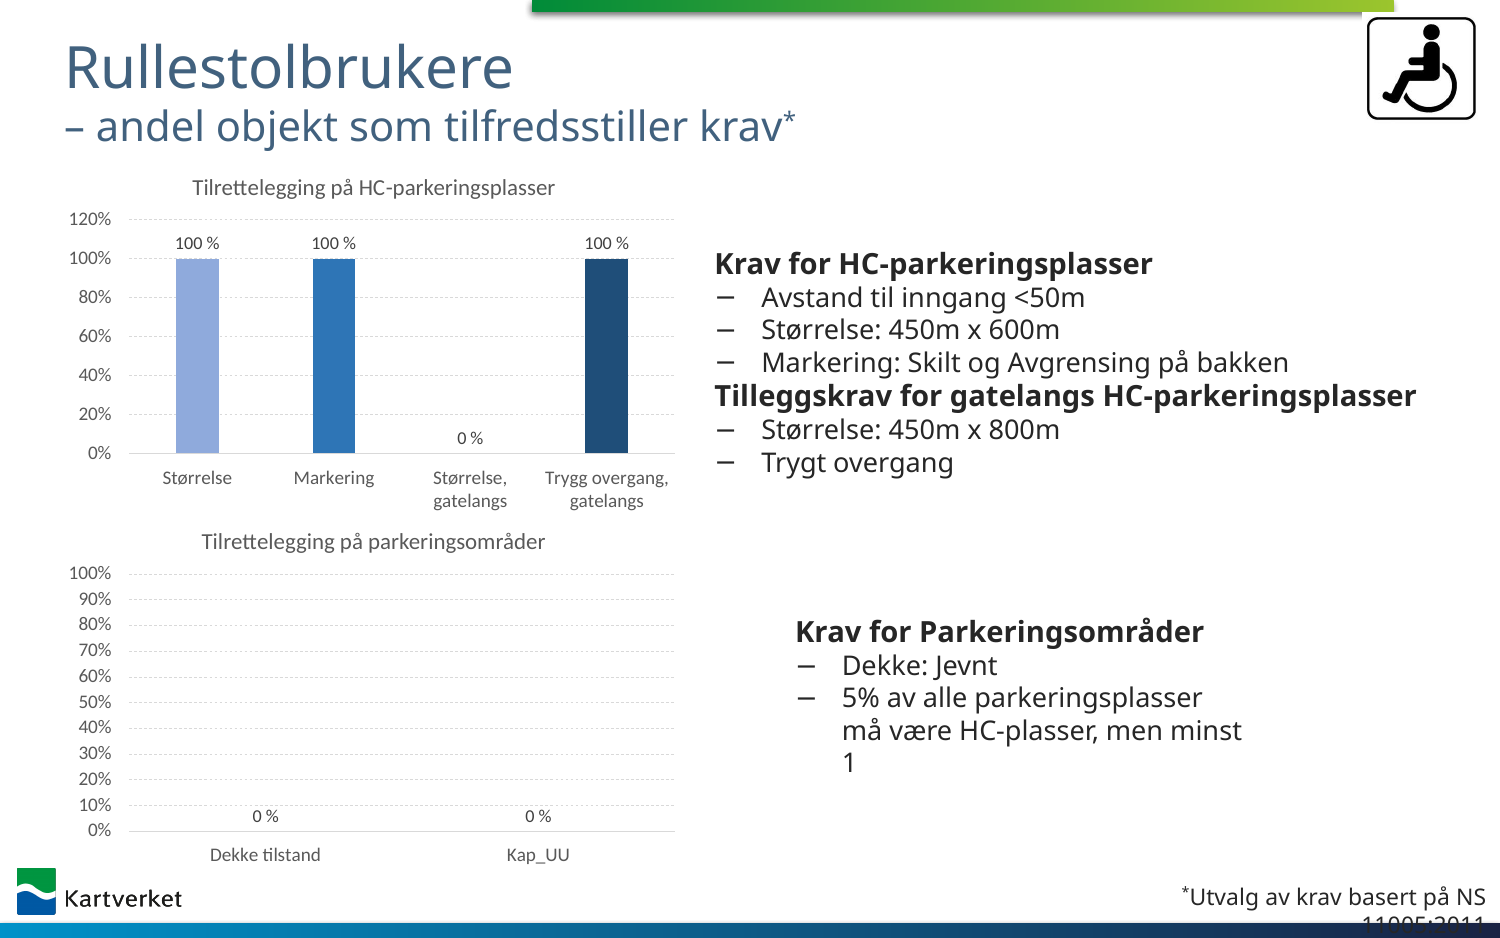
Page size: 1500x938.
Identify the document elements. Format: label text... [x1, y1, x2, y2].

text_box Krav for Parkeringsområder Dekke: Jevnt 5% av alle parkeringsplasser må være HC-plasser, men minst 1 [780, 605, 1261, 786]
picture [62, 166, 686, 519]
text_box Krav for HC-parkeringsplasser Avstand til inngang <50m Størrelse: 450m x 600m Markering: Skilt og Avgrensing på bakken Tilleggskrav for gatelangs HC-parkeringsplasser Størrelse: 450m x 800m Trygt overgang [699, 237, 1433, 485]
text_box Rullestolbrukere – andel objekt som tilfredsstiller krav* [49, 25, 1431, 158]
picture [62, 520, 686, 874]
picture [1362, 12, 1481, 126]
text_box *Utvalg av krav basert på NS 11005:2011 [1068, 873, 1500, 938]
